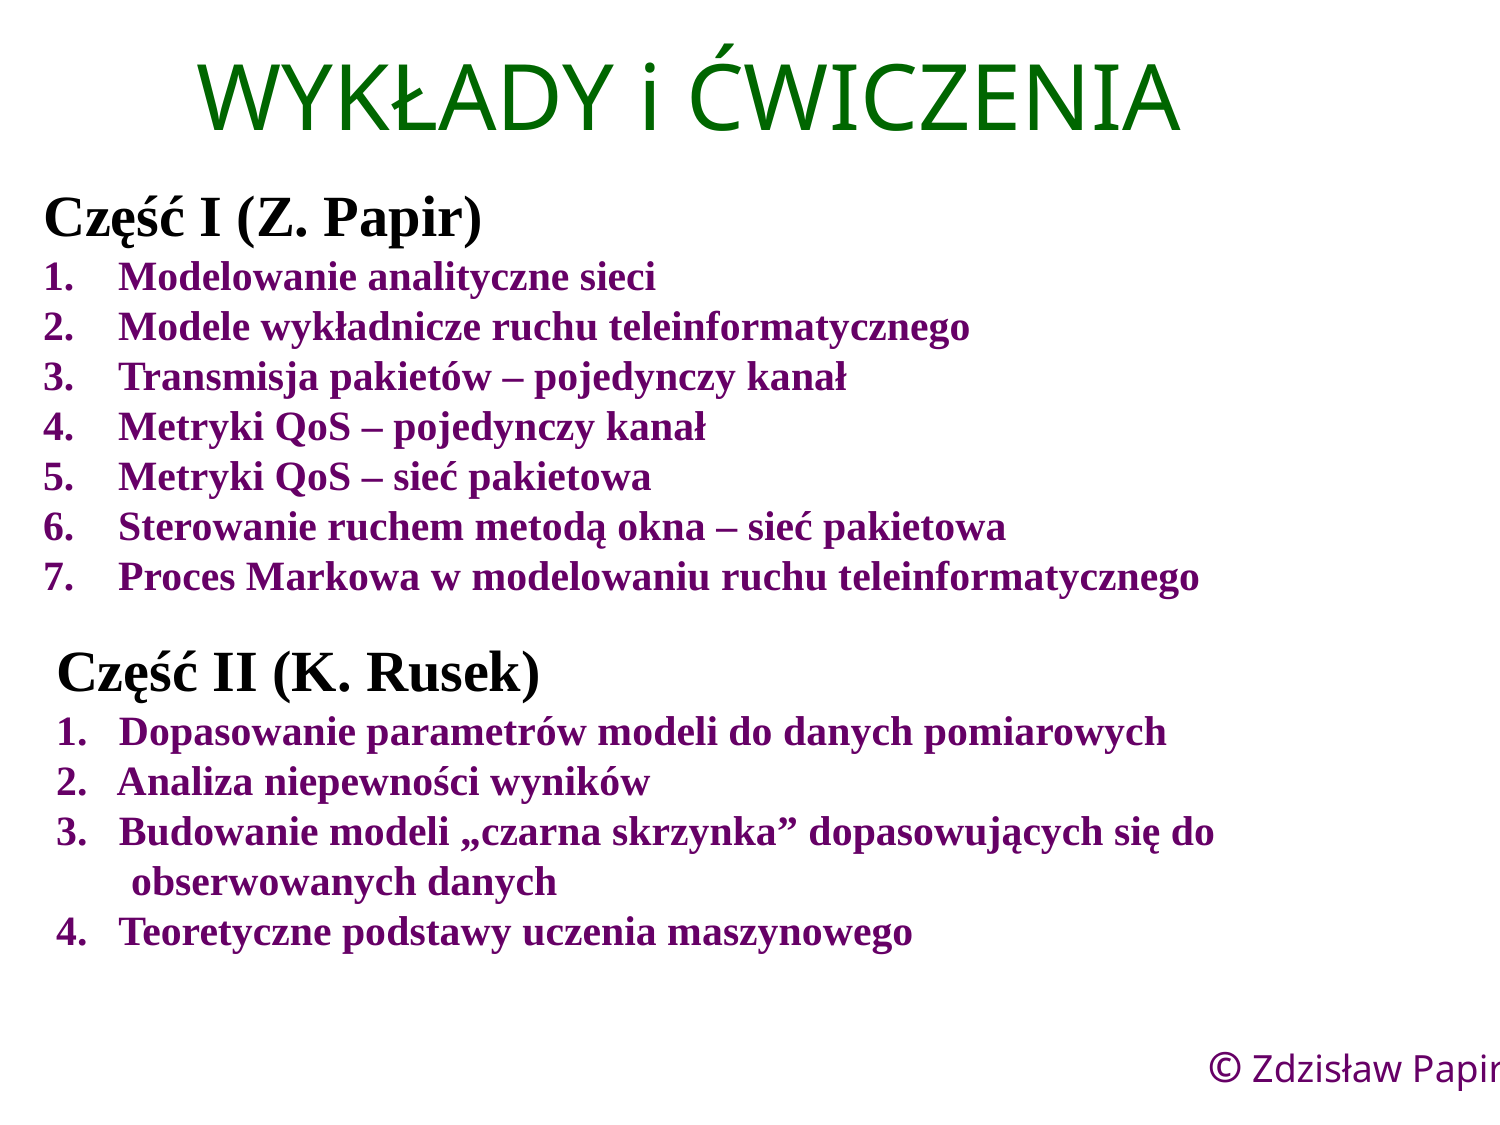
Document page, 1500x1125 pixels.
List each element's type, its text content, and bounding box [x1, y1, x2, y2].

text_box Część II (K. Rusek) 1. Dopasowanie parametrów modeli do danych pomiarowych 2. Analiza niepewności wyników 3. Budowanie modeli „czarna skrzynka” dopasowujących się do obserwowanych danych 4. Teoretyczne podstawy uczenia maszynowego [41, 626, 1500, 961]
text_box © Zdzisław Papir [1193, 1033, 1500, 1099]
text_box Część I (Z. Papir) Modelowanie analityczne sieci Modele wykładnicze ruchu teleinformatycznego Transmisja pakietów – pojedynczy kanał Metryki QoS – pojedynczy kanał Metryki QoS – sieć pakietowa Sterowanie ruchem metodą okna – sieć pakietowa Proces Markowa w modelowaniu ruchu teleinformatycznego [28, 171, 1500, 606]
title WYKŁADY i ĆWICZENIA [181, 0, 1457, 171]
